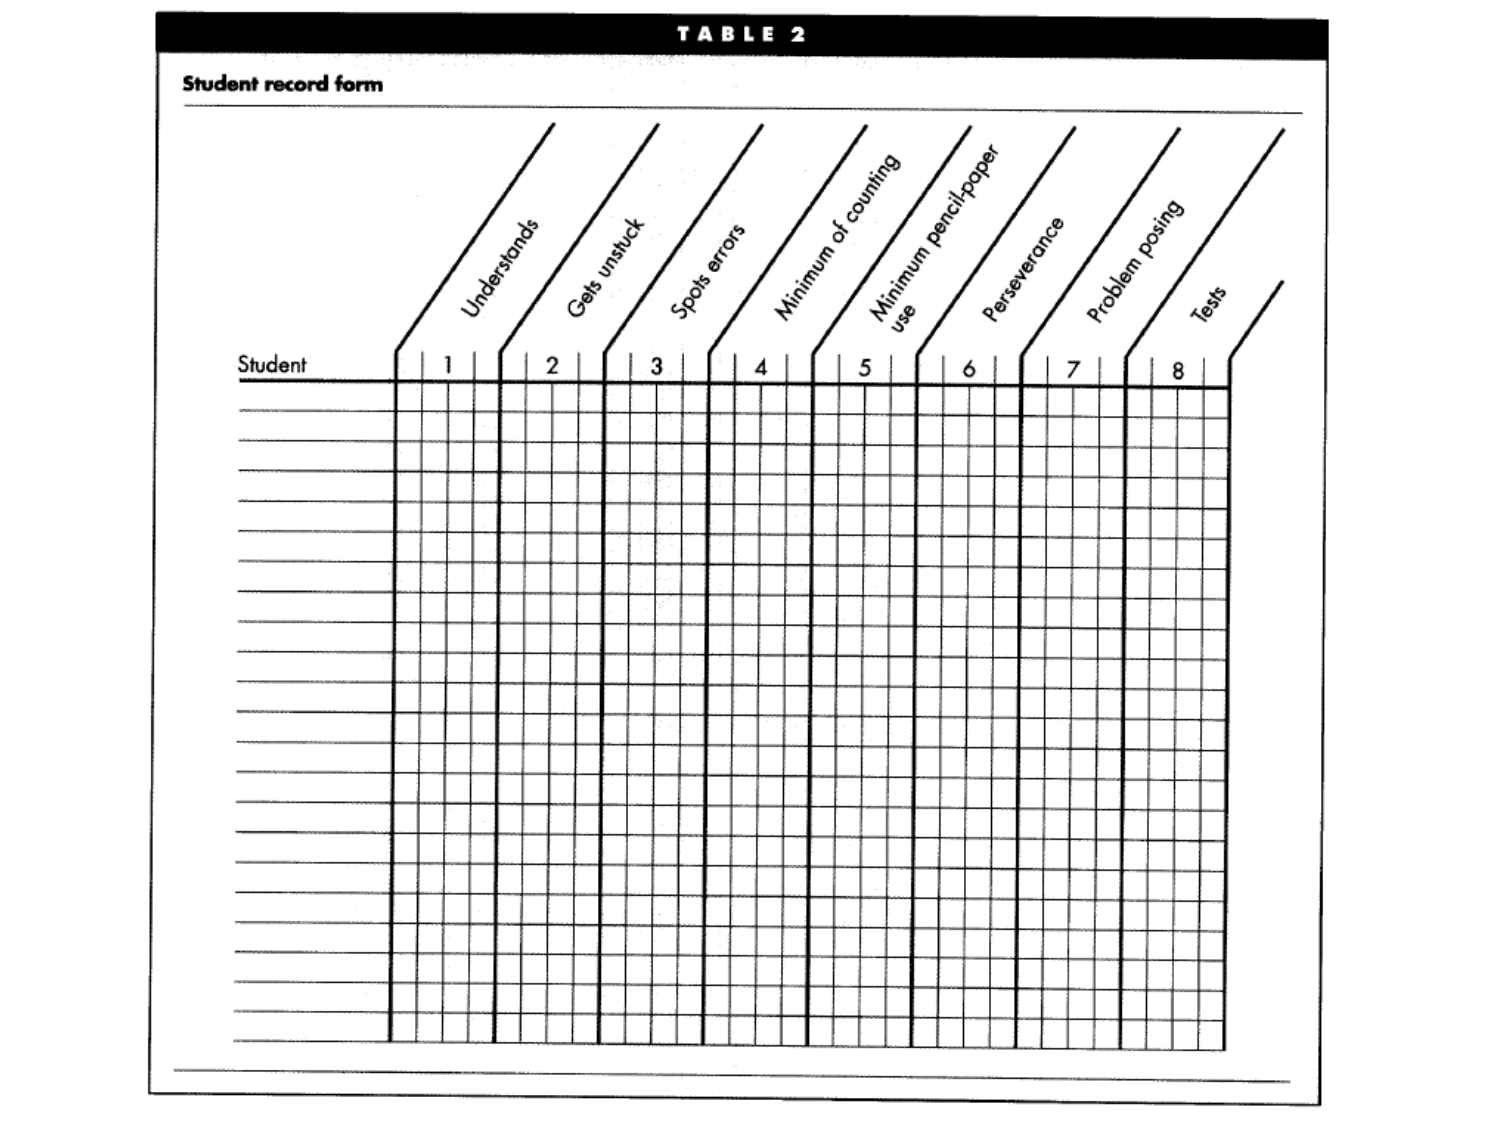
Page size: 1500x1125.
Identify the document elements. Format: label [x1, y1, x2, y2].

picture [141, 0, 1357, 1125]
